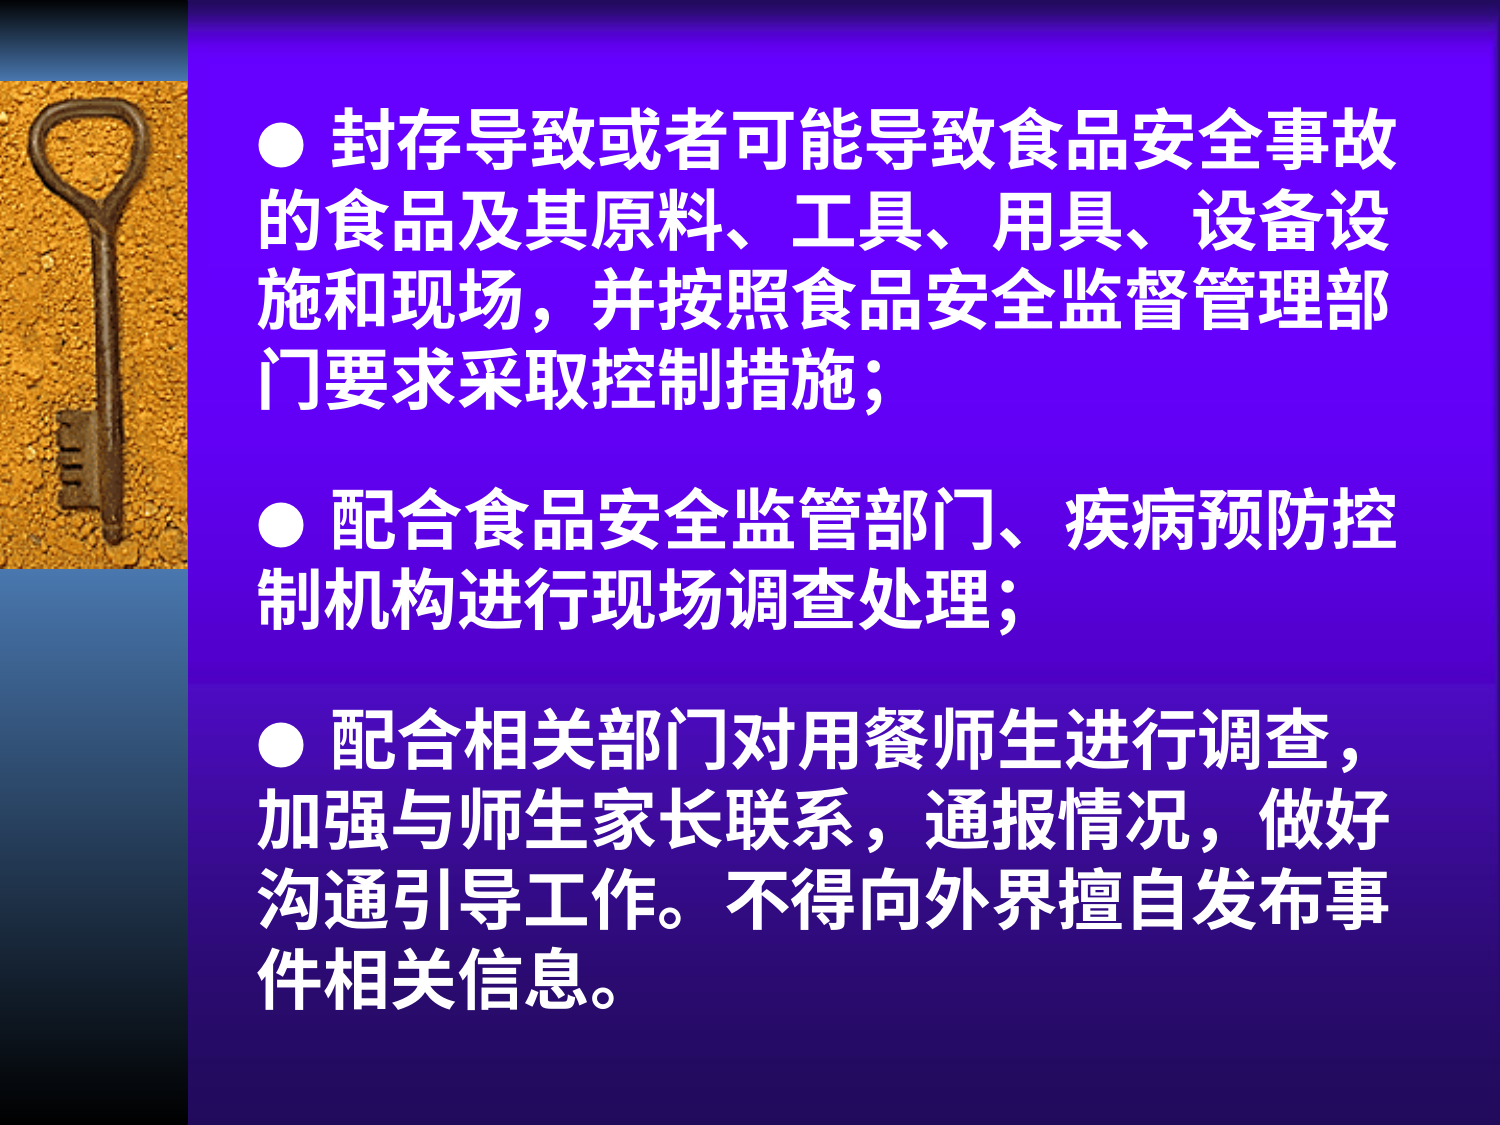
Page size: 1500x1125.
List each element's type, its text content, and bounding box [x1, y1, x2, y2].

text_box ● 封存导致或者可能导致食品安全事故的食品及其原料、工具、用具、设备设施和现场，并按照食品安全监督管理部门要求采取控制措施； ● 配合食品安全监管部门、疾病预防控制机构进行现场调查处理； ● 配合相关部门对用餐师生进行调查，加强与师生家长联系，通报情况，做好沟通引导工作。不得向外界擅自发布事件相关信息。 [242, 30, 1435, 1106]
picture [0, 0, 1500, 1125]
